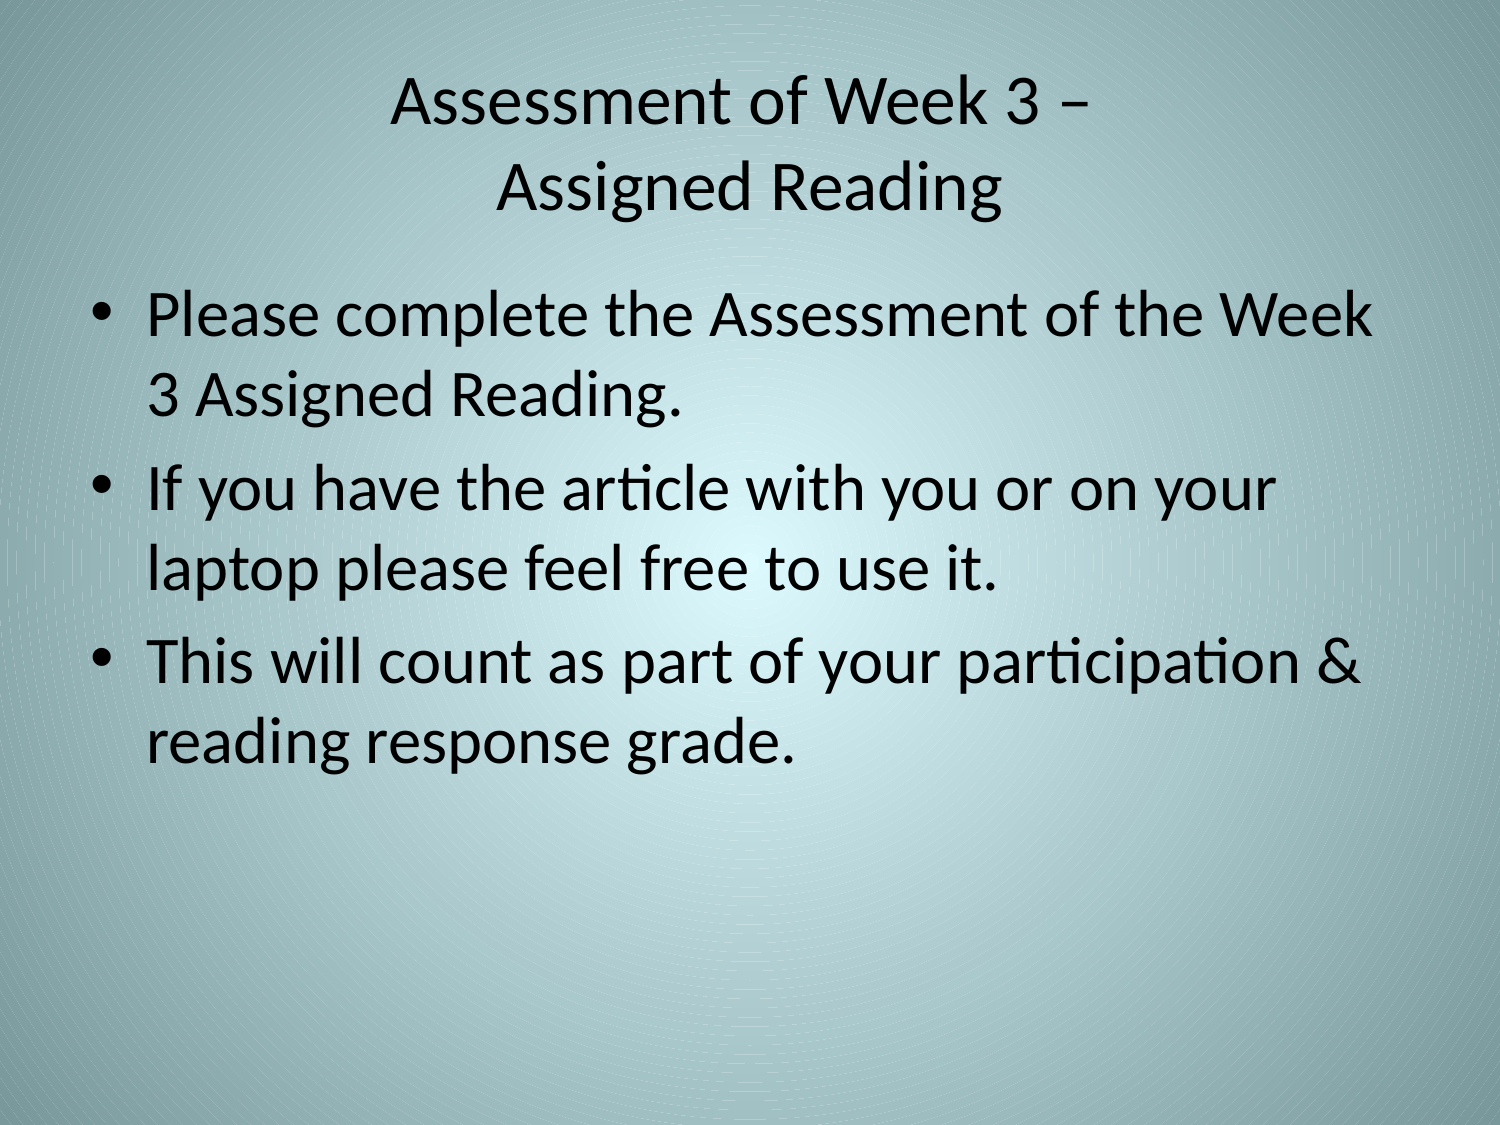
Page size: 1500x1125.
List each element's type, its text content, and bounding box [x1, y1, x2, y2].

list Please complete the Assessment of the Week 3 Assigned Reading. If you have the article with you or on your laptop please feel free to use it. This will count as part of your participation & reading response grade. [75, 262, 1425, 1005]
title Assessment of Week 3 – Assigned Reading [75, 45, 1425, 233]
